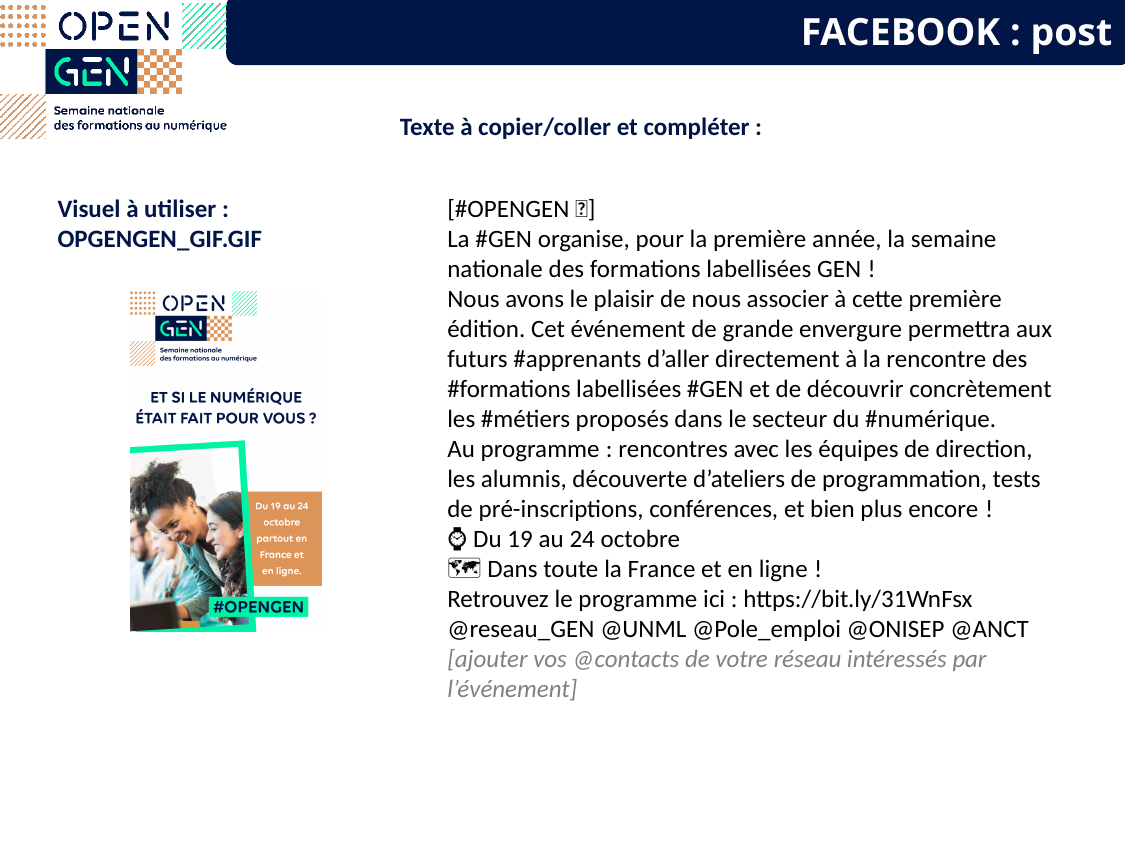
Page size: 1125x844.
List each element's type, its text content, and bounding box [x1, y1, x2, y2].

text_box FACEBOOK : post [226, 0, 1125, 66]
picture [0, 3, 227, 139]
text_box Visuel à utiliser : OPGENGEN_GIF.GIF [42, 185, 346, 261]
picture [130, 291, 322, 632]
text_box [#OPENGEN 📣] La #GEN organise, pour la première année, la semaine nationale des formations labellisées GEN ! Nous avons le plaisir de nous associer à cette première édition. Cet événement de grande envergure permettra aux futurs #apprenants d’aller directement à la rencontre des #formations labellisées #GEN et de découvrir concrètement les #métiers proposés dans le secteur du #numérique. Au programme : rencontres avec les équipes de direction, les alumnis, découverte d’ateliers de programmation, tests de pré-inscriptions, conférences, et bien plus encore ! ⌚ Du 19 au 24 octobre 🗺 Dans toute la France et en ligne ! Retrouvez le programme ici : https://bit.ly/31WnFsx @reseau_GEN @UNML @Pole_emploi @ONISEP @ANCT [ajouter vos @contacts de votre réseau intéressés par l’événement] [432, 185, 1071, 710]
text_box Texte à copier/coller et compléter : [385, 102, 799, 148]
